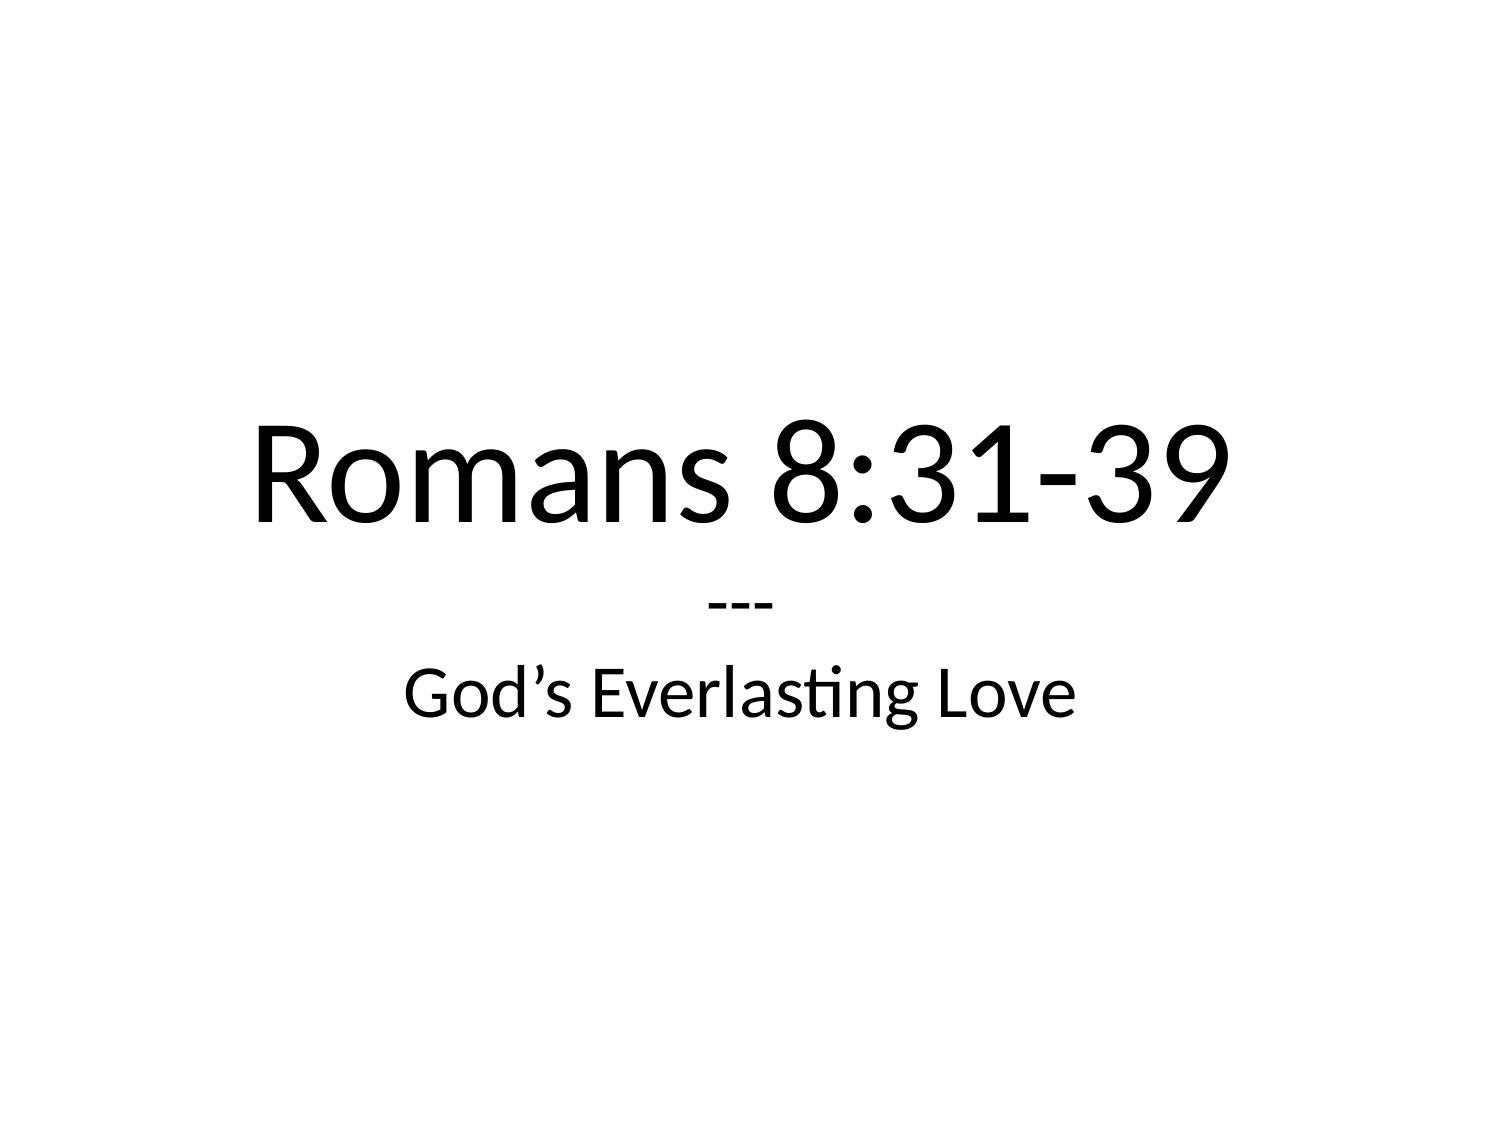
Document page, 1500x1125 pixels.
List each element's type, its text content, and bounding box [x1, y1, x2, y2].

title Romans 8:31-39 --- God’s Everlasting Love [103, 295, 1379, 811]
